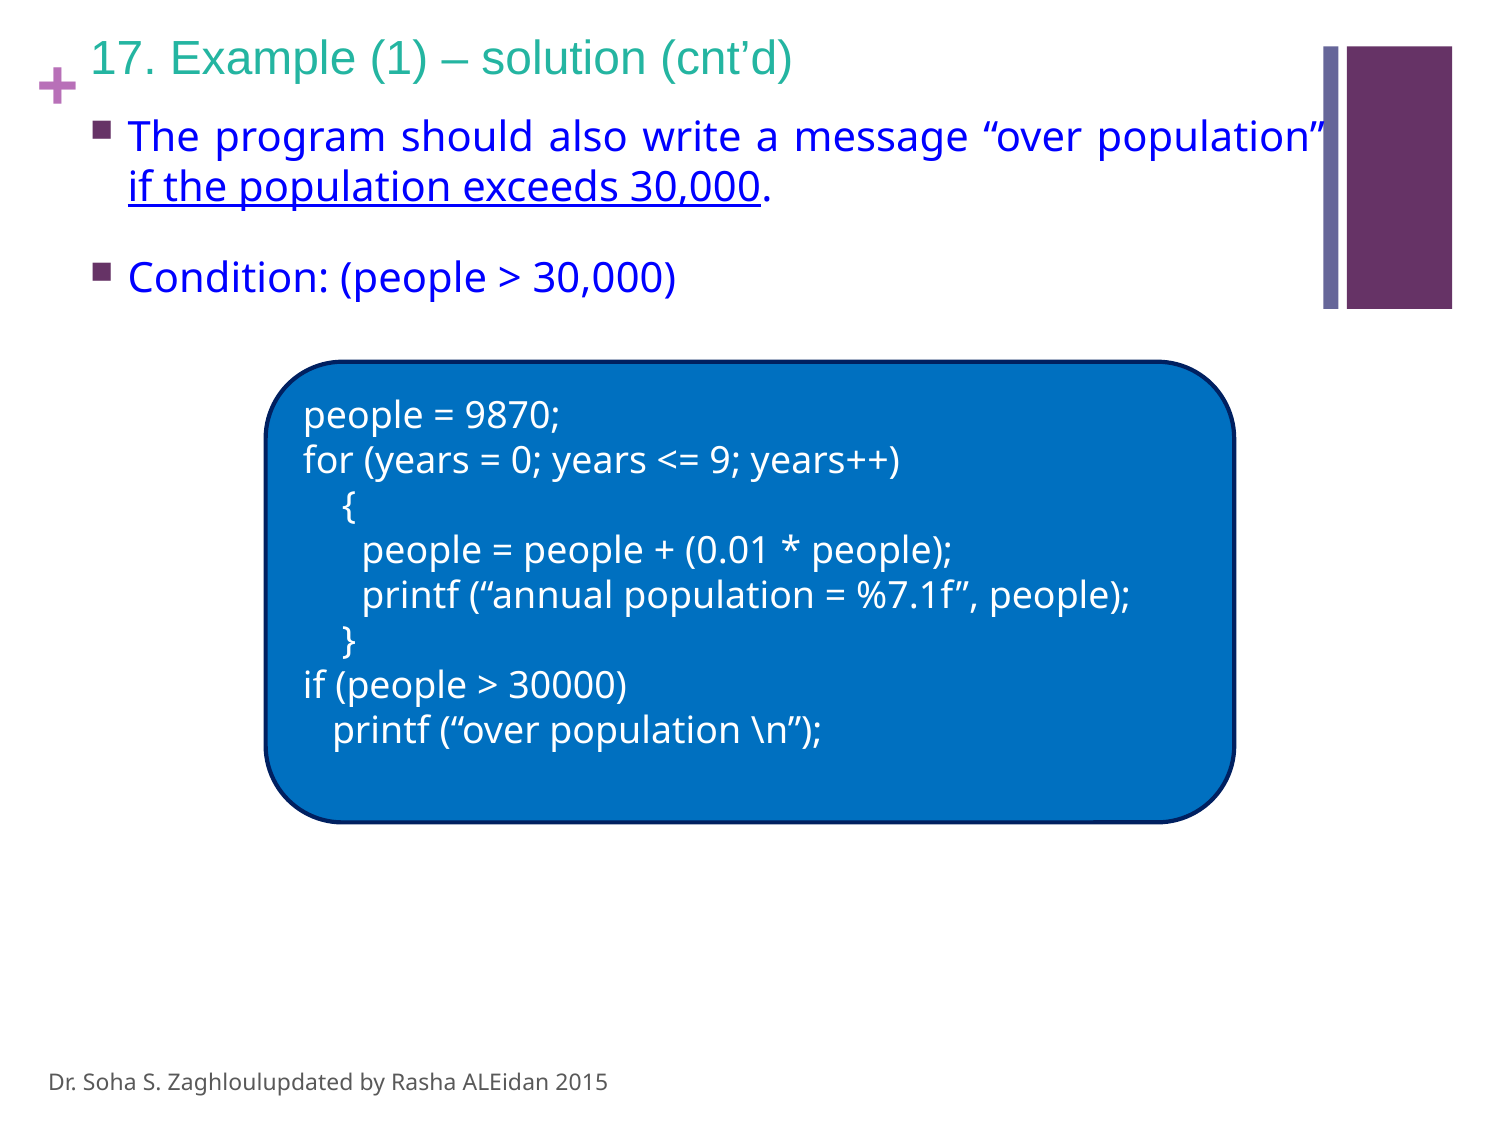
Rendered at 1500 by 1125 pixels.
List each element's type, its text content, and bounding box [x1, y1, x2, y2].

text_box people = 9870; for (years = 0; years <= 9; years++) { people = people + (0.01 * people); printf (“annual population = %7.1f”, people); } if (people > 30000) printf (“over population \n”); [263, 359, 1237, 825]
list The program should also write a message “over population” if the population exceeds 30,000. Condition: (people > 30,000) [75, 101, 1341, 1059]
title 17. Example (1) – solution (cnt’d) [75, 19, 1263, 93]
footer Dr. Soha S. Zaghloul updated by Rasha ALEidan 2015 [33, 1053, 1038, 1114]
